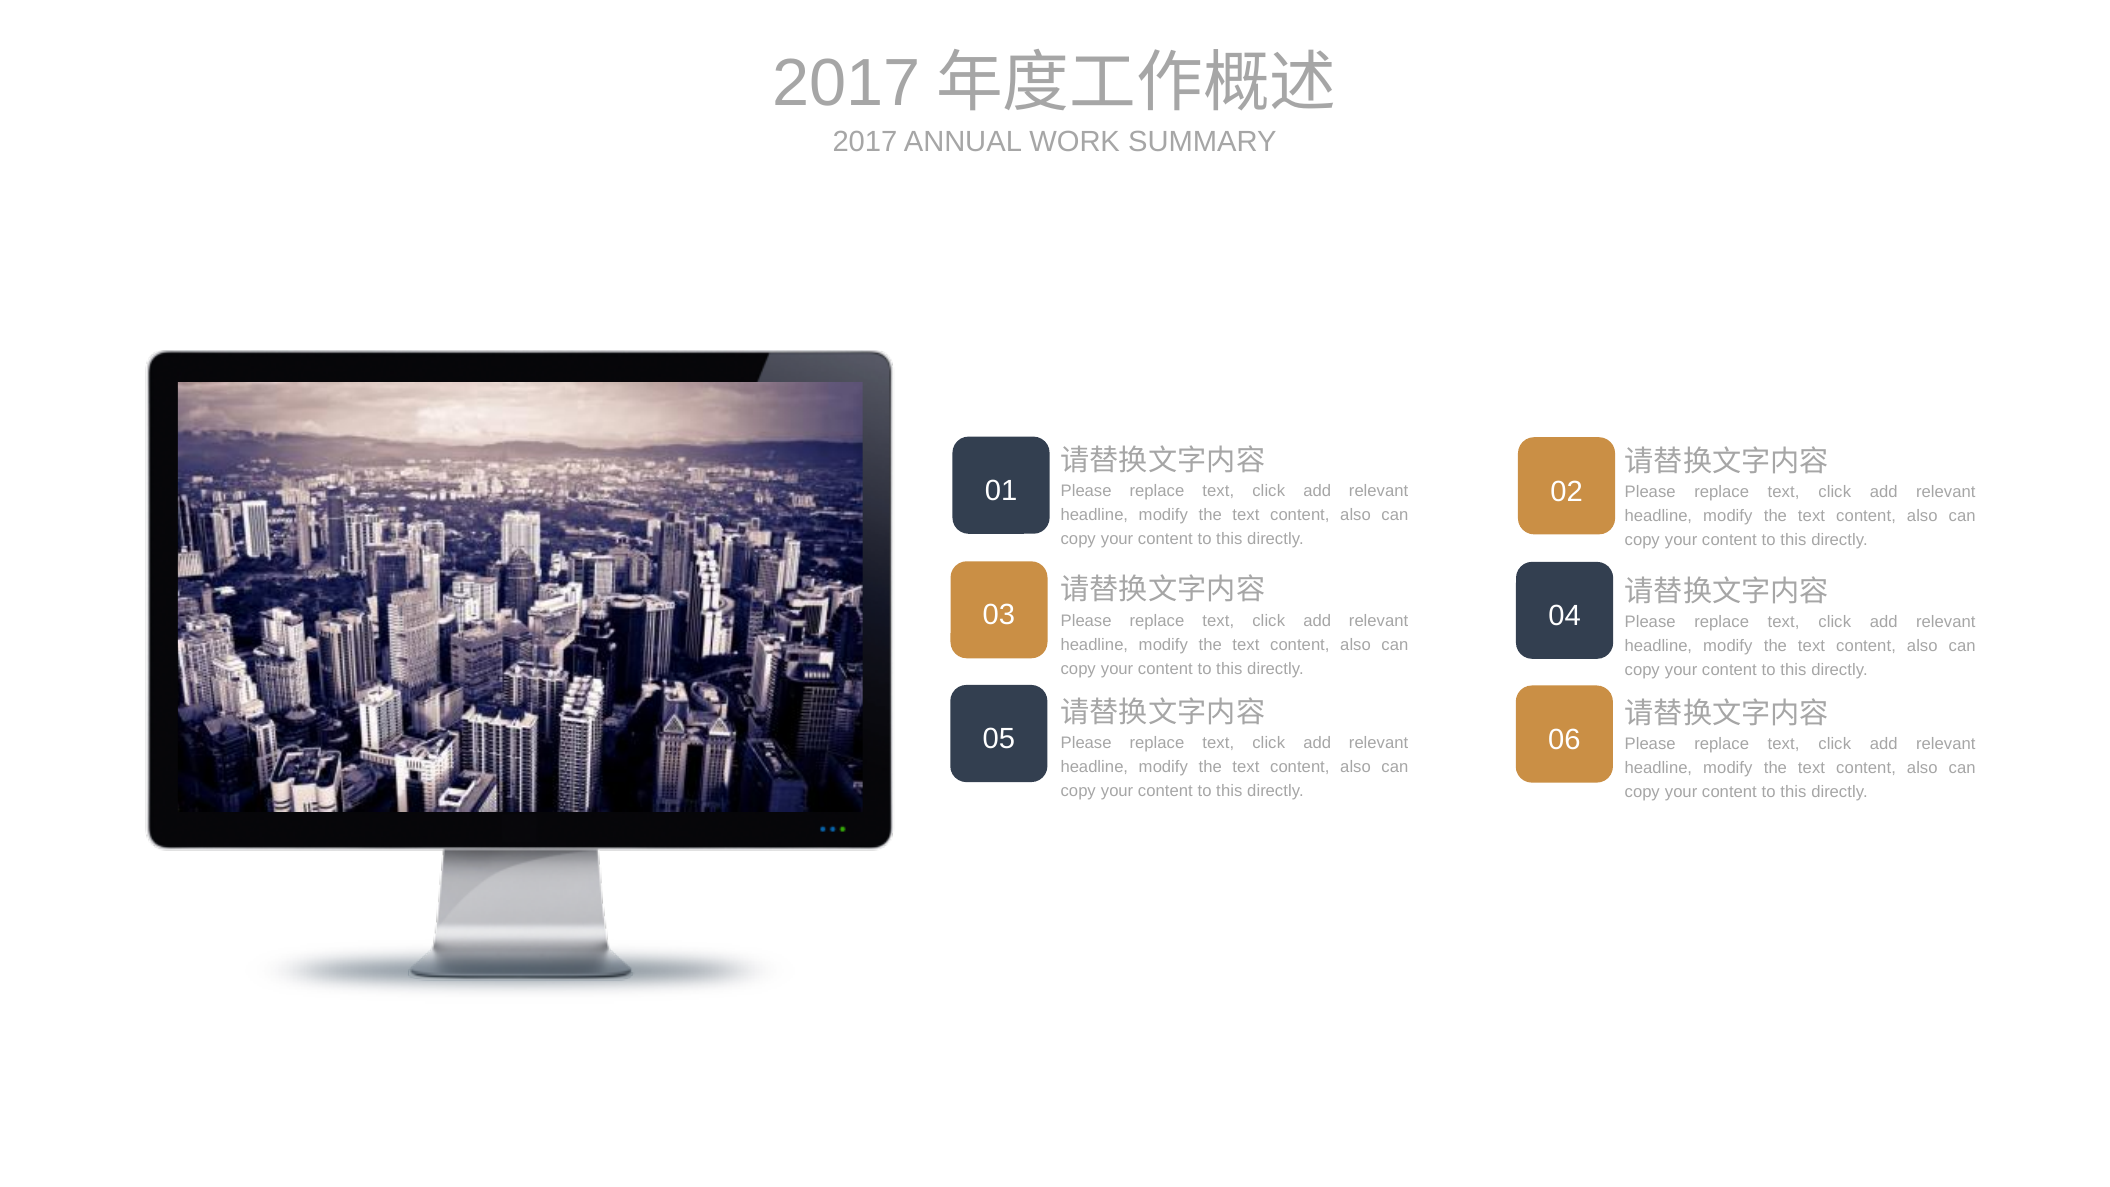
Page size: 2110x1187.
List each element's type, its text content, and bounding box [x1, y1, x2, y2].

text_box 01 [951, 435, 1051, 535]
text_box 2017年度工作概述 [730, 38, 1379, 119]
text_box 06 [1514, 684, 1615, 784]
text_box 03 [949, 560, 1049, 660]
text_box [119, 350, 921, 1005]
text_box 04 [1514, 560, 1615, 660]
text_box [1624, 435, 1976, 803]
text_box 02 [1516, 436, 1617, 536]
text_box 05 [949, 683, 1049, 784]
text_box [1060, 434, 1409, 802]
text_box 2017 ANNUAL WORK SUMMARY [824, 122, 1285, 158]
